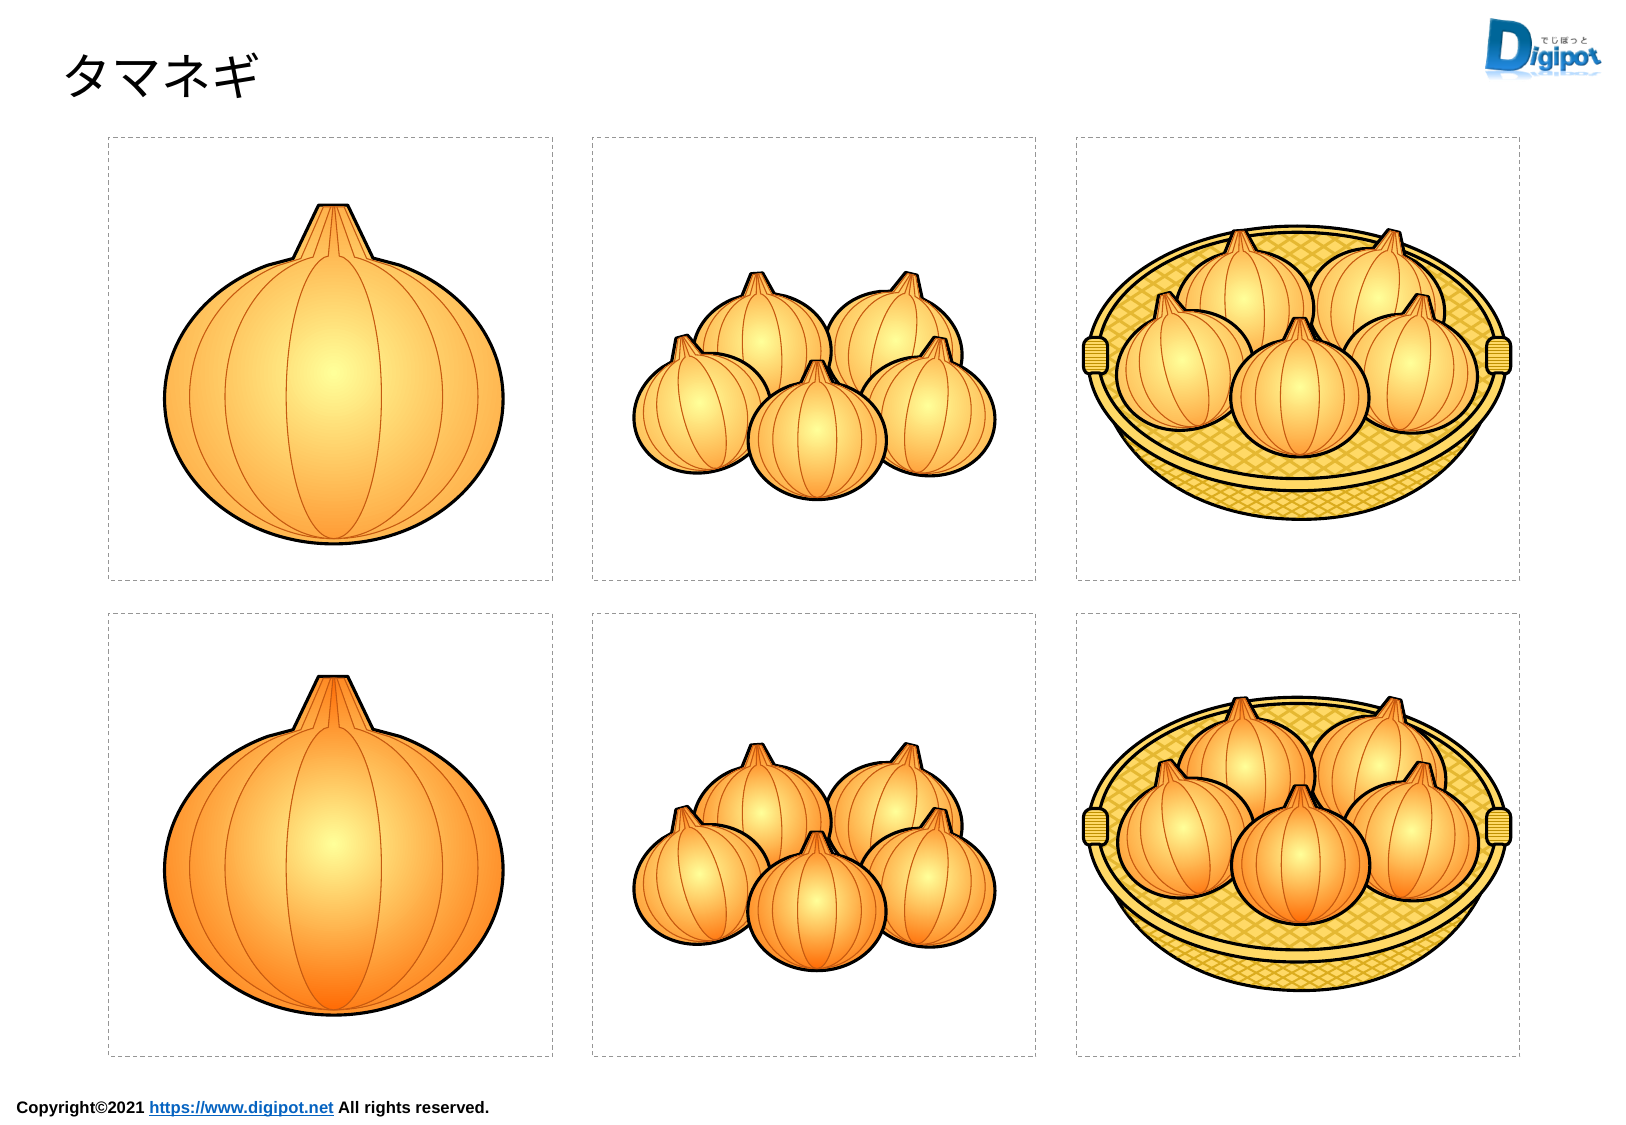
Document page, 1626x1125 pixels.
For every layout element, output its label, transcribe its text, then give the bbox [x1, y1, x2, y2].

text_box タマネギ [46, 38, 277, 113]
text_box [630, 271, 998, 500]
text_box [1083, 226, 1511, 520]
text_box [164, 205, 504, 544]
picture [1485, 18, 1602, 82]
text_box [1083, 696, 1511, 991]
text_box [164, 676, 504, 1016]
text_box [630, 743, 998, 971]
